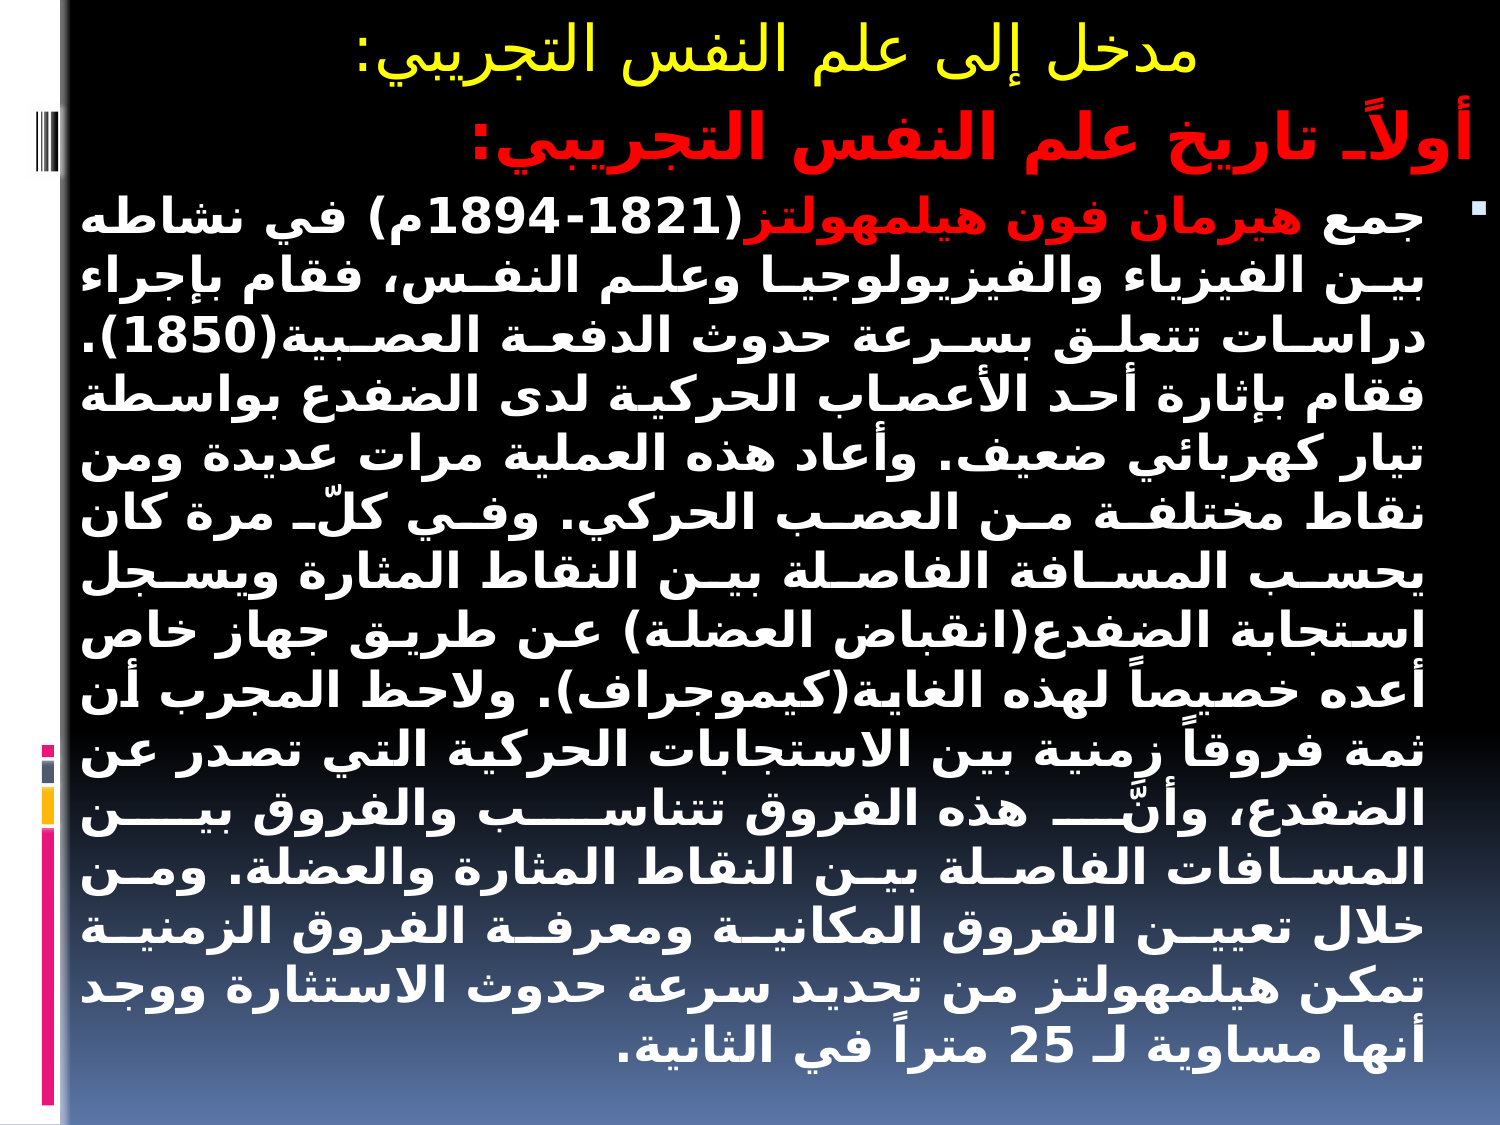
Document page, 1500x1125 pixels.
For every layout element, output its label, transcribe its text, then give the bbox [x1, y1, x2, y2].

list مدخل إلى علم النفس التجريبي: أولاًـ تاريخ علم النفس التجريبي: جمع هيرمان فون هيلمهولتز(1821-1894م) في نشاطه بين الفيزياء والفيزيولوجيا وعلم النفس، فقام بإجراء دراسات تتعلق بسرعة حدوث الدفعة العصبية(1850). فقام بإثارة أحد الأعصاب الحركية لدى الضفدع بواسطة تيار كهربائي ضعيف. وأعاد هذه العملية مرات عديدة ومن نقاط مختلفة من العصب الحركي. وفي كلّ مرة كان يحسب المسافة الفاصلة بين النقاط المثارة ويسجل استجابة الضفدع(انقباض العضلة) عن طريق جهاز خاص أعده خصيصاً لهذه الغاية(كيموجراف). ولاحظ المجرب أن ثمة فروقاً زمنية بين الاستجابات الحركية التي تصدر عن الضفدع، وأنَّ هذه الفروق تتناسب والفروق بين المسافات الفاصلة بين النقاط المثارة والعضلة. ومن خلال تعيين الفروق المكانية ومعرفة الفروق الزمنية تمكن هيلمهولتز من تحديد سرعة حدوث الاستثارة ووجد أنها مساوية لـ 25 متراً في الثانية. [64, 0, 1500, 1094]
